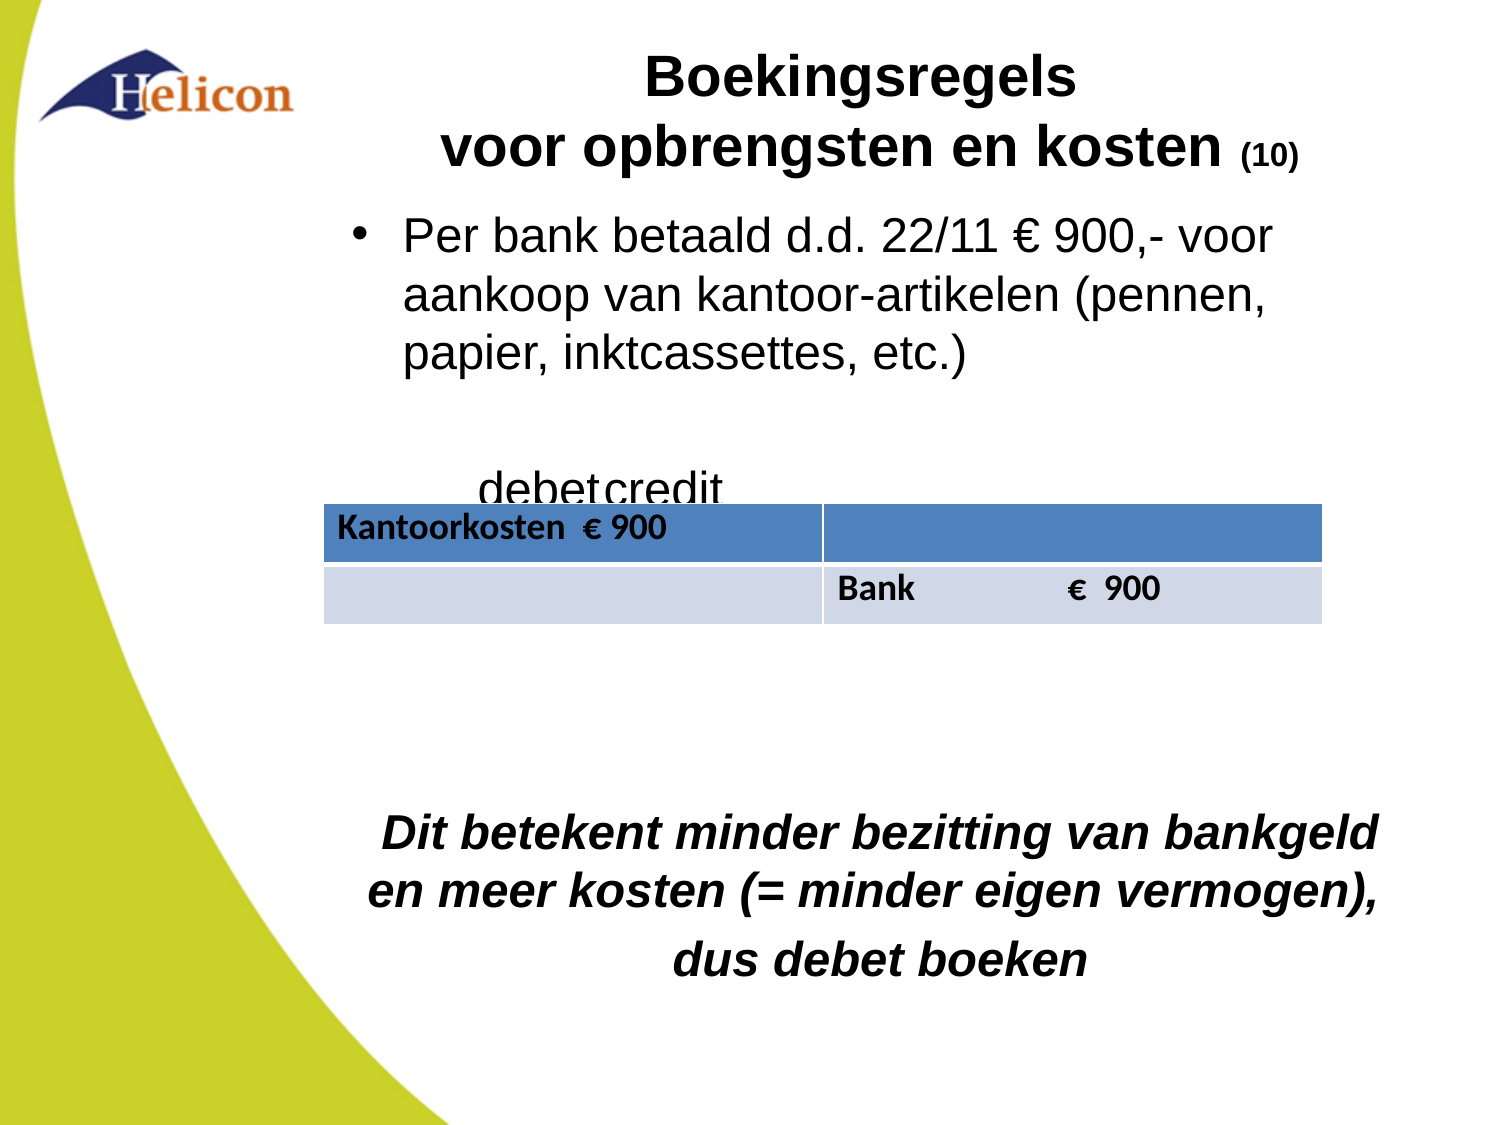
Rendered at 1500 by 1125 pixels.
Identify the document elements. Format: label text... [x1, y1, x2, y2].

table_cell Bank € 900 [824, 567, 1322, 624]
table_header [824, 504, 1322, 562]
table_cell [324, 567, 822, 624]
picture [0, 0, 1500, 1125]
table_header Kantoorkosten € 900 [324, 504, 822, 562]
list Per bank betaald d.d. 22/11 € 900,- voor aankoop van kantoor-artikelen (pennen, papier, inktcassettes, etc.) debet credit Dit betekent minder bezitting van bankgeld en meer kosten (= minder eigen vermogen), dus debet boeken [336, 196, 1425, 1005]
title Boekingsregels voor opbrengsten en kosten (10) [324, 54, 1415, 161]
